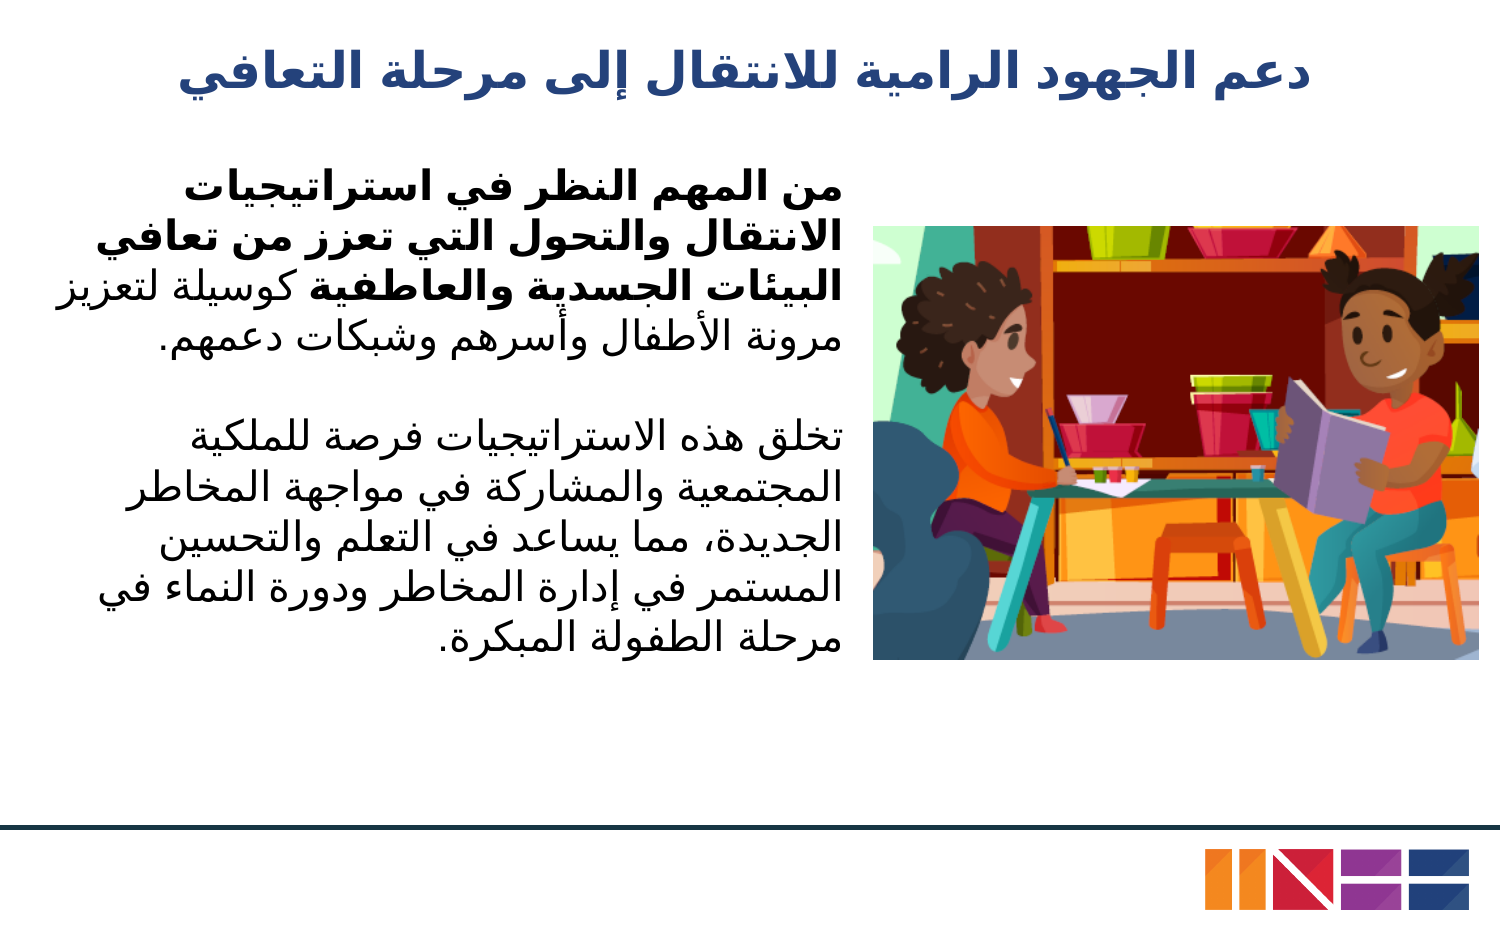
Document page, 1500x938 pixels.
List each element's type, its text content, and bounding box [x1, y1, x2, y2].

picture [872, 226, 1479, 660]
list من المهم النظر في استراتيجيات الانتقال والتحول التي تعزز من تعافي البيئات الجسدية والعاطفية كوسيلة لتعزيز مرونة الأطفال وأسرهم وشبكات دعمهم. تخلق هذه الاستراتيجيات فرصة للملكية المجتمعية والمشاركة في مواجهة المخاطر الجديدة، مما يساعد في التعلم والتحسين المستمر في إدارة المخاطر ودورة النماء في مرحلة الطفولة المبكرة. [23, 143, 860, 779]
picture [1205, 849, 1469, 910]
title دعم الجهود الرامية للانتقال إلى مرحلة التعافي [23, 23, 1468, 121]
